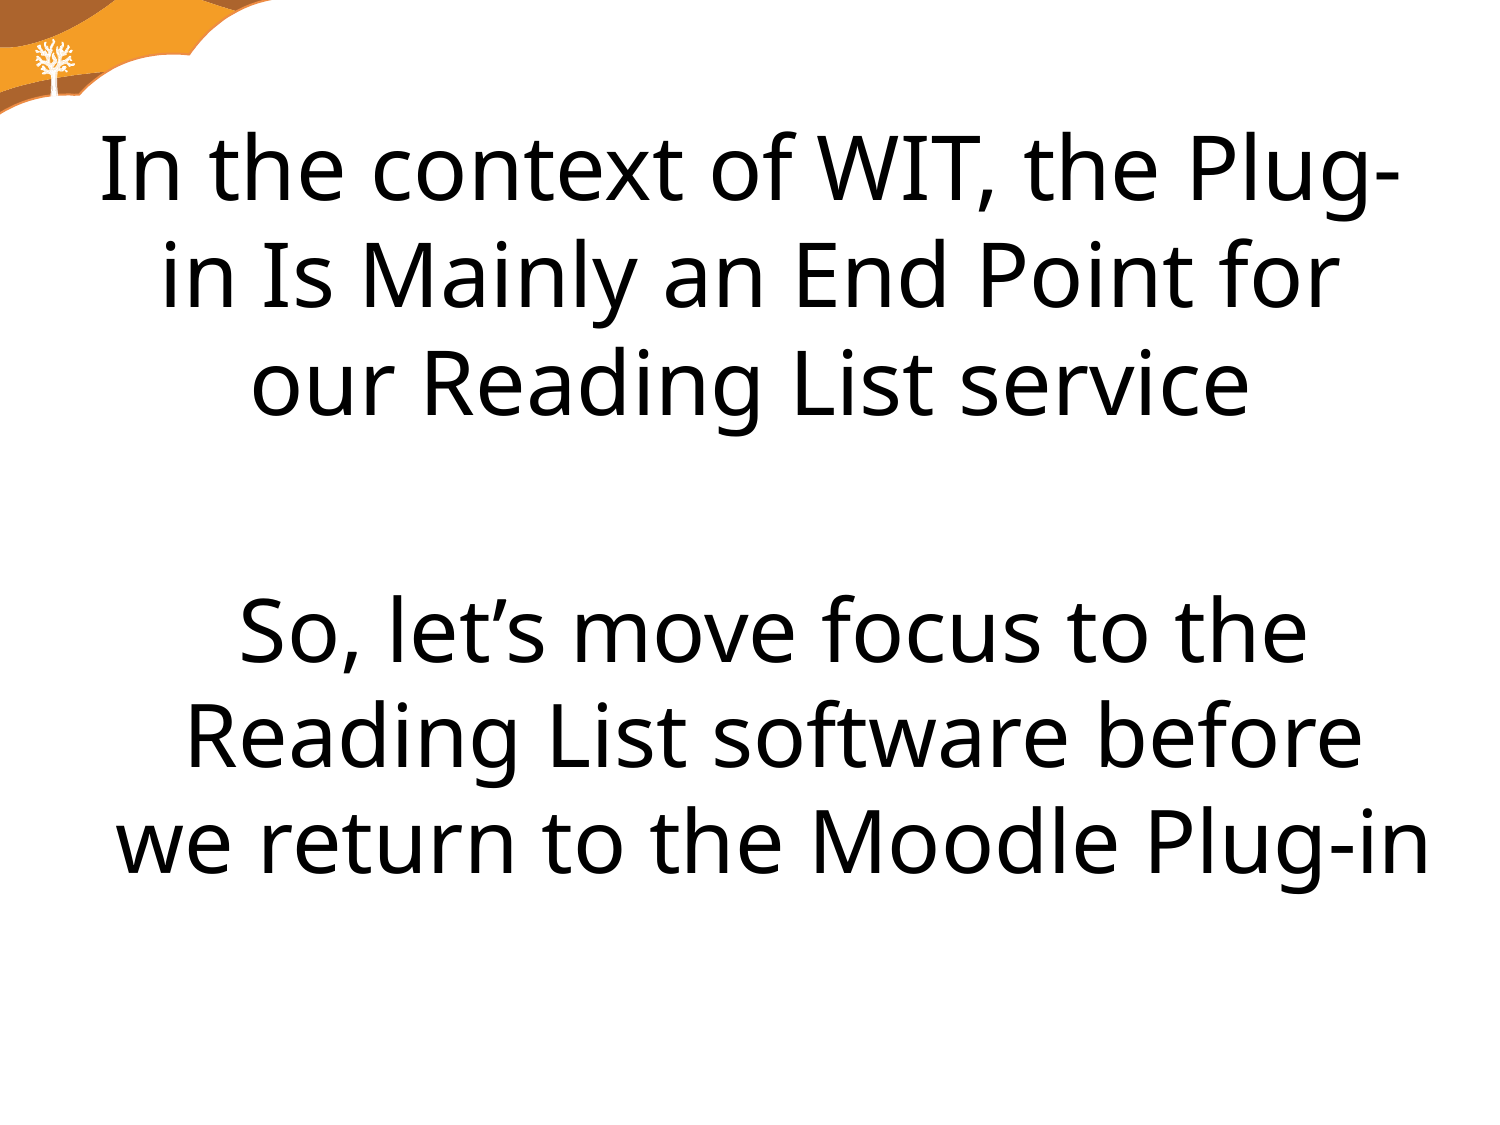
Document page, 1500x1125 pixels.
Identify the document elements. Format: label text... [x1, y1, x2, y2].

title In the context of WIT, the Plug-in Is Mainly an End Point for our Reading List service [76, 101, 1427, 443]
text_box So, let’s move focus to the Reading List software before we return to the Moodle Plug-in [100, 562, 1451, 903]
